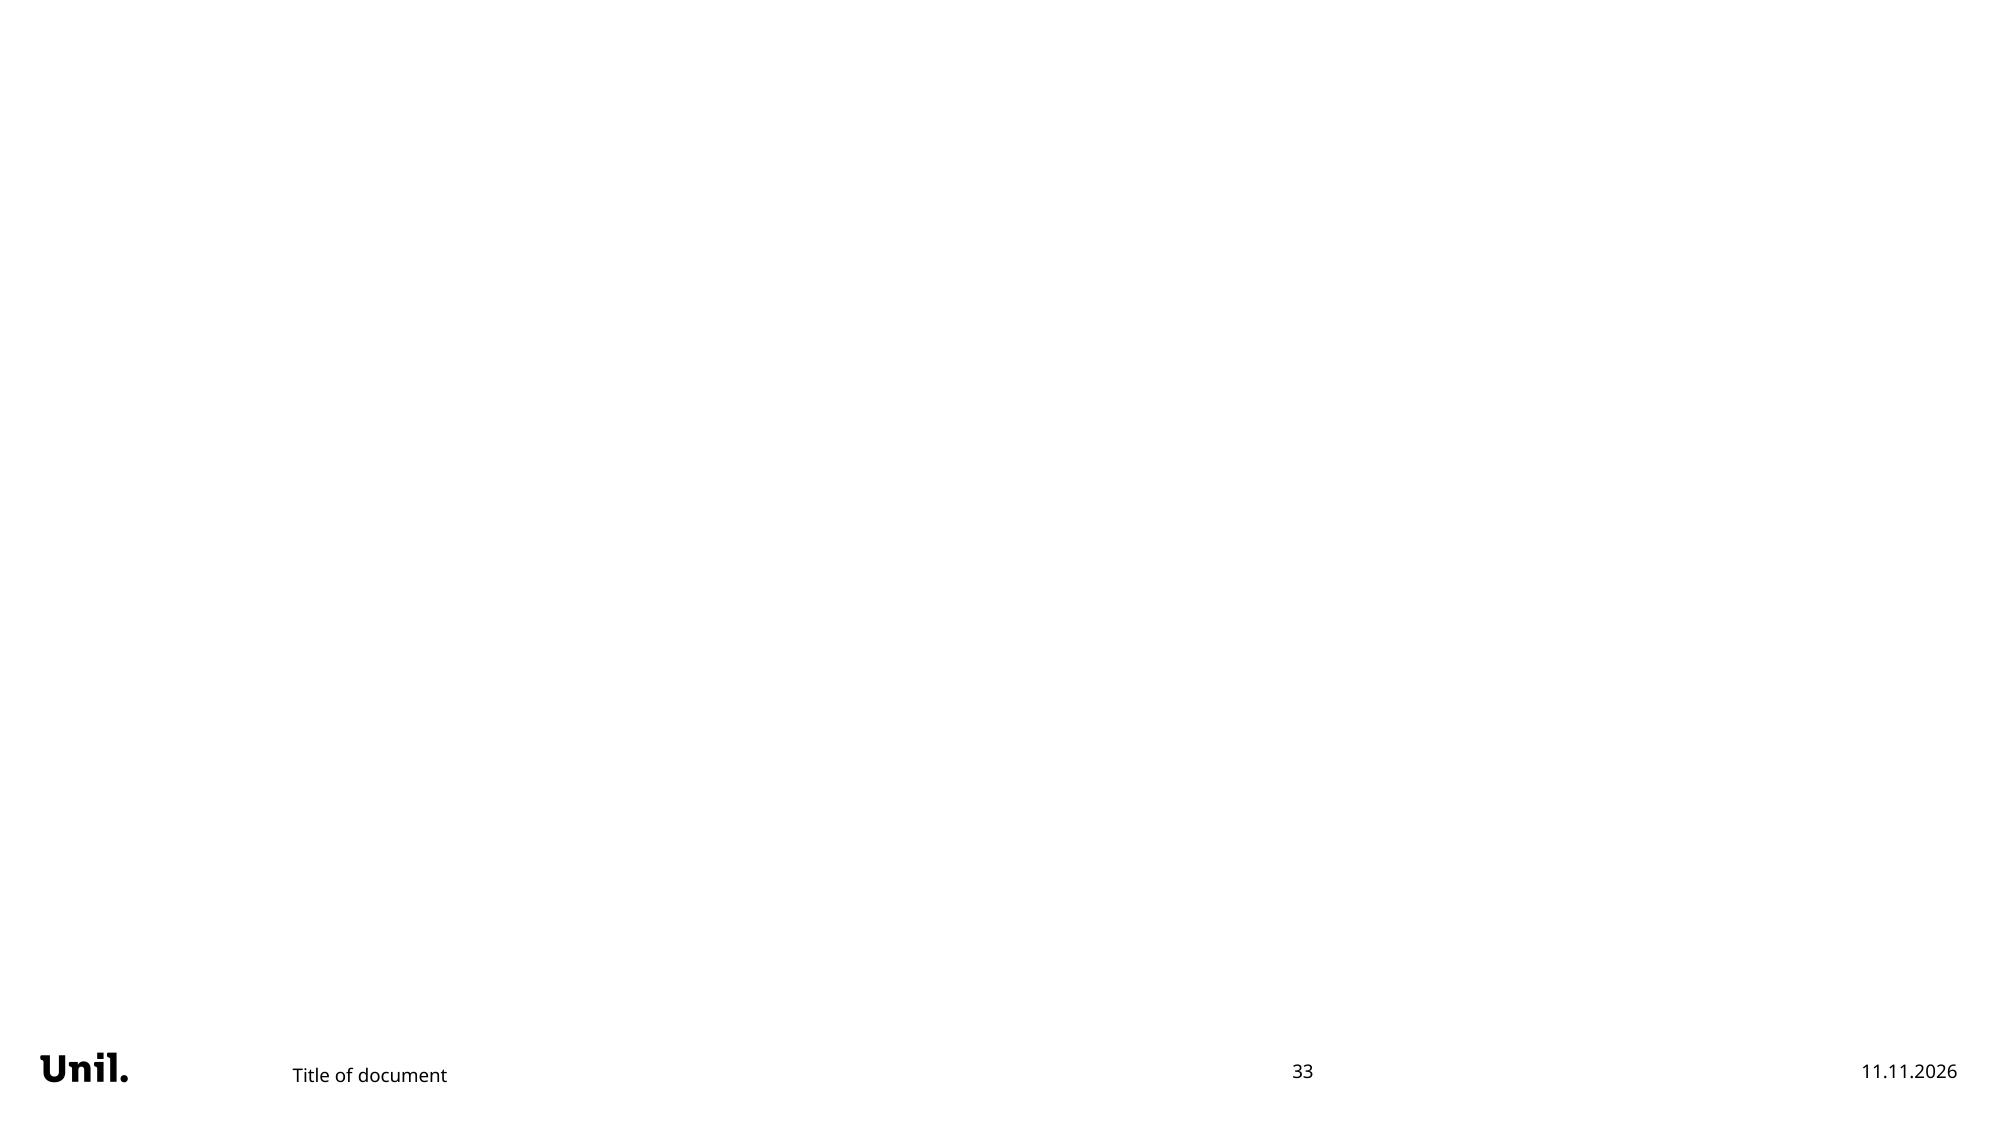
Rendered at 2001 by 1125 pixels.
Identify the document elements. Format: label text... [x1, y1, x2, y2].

picture [27, 1042, 141, 1095]
footer Title of document [292, 1011, 1048, 1087]
slide_number 33 [1250, 1037, 1355, 1086]
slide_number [1789, 1026, 1958, 1086]
